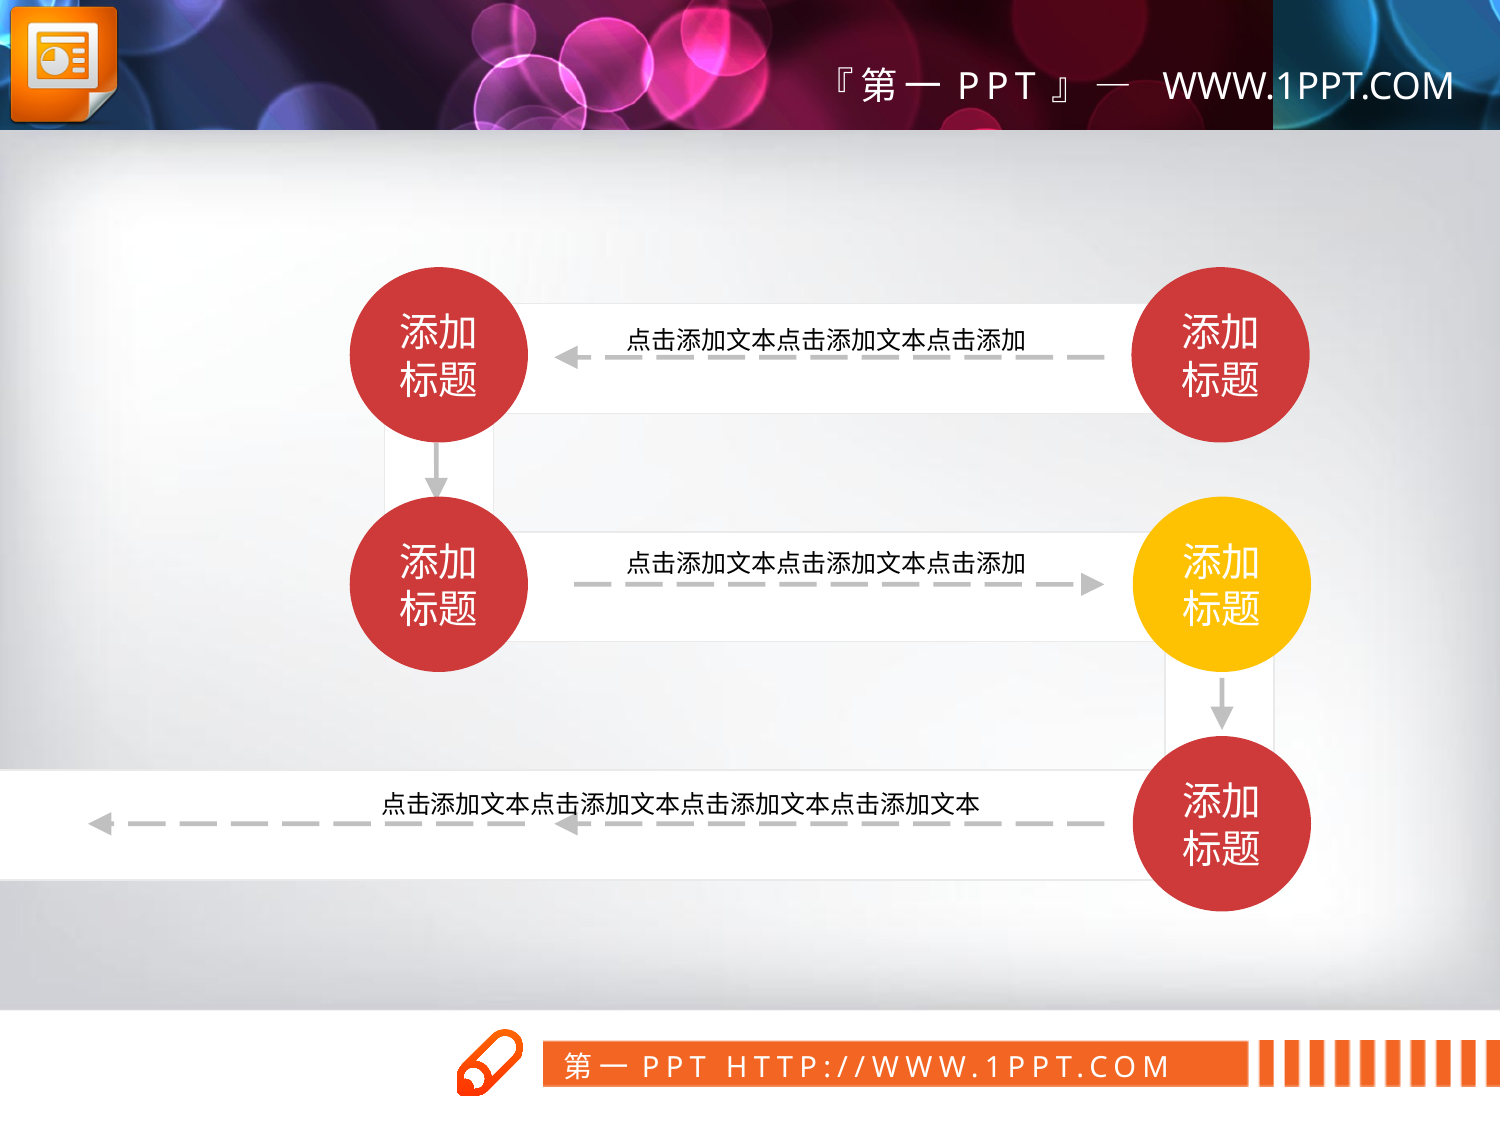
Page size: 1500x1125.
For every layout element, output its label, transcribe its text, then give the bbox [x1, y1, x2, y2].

text_box 点击添加文本点击添加文本点击添加 [596, 526, 1057, 584]
picture [543, 1040, 1500, 1087]
text_box 添加 标题 [349, 267, 528, 443]
text_box [384, 425, 494, 514]
text_box [1211, 695, 1233, 730]
picture [0, 0, 1500, 1012]
text_box [426, 477, 447, 496]
text_box 添加 标题 [1131, 267, 1310, 443]
text_box [1165, 653, 1275, 755]
text_box 点击添加文本点击添加文本点击添加文本点击添加文本 [234, 767, 1128, 824]
text_box [554, 347, 580, 368]
text_box 添加 标题 [1132, 496, 1312, 672]
text_box 添加 标题 [1132, 736, 1312, 912]
text_box 点击添加文本点击添加文本点击添加 [596, 303, 1057, 360]
text_box [507, 532, 1153, 642]
text_box [0, 769, 1152, 880]
text_box [506, 303, 1153, 414]
text_box [87, 813, 123, 835]
text_box [1081, 574, 1105, 595]
text_box [554, 824, 580, 835]
text_box 添加 标题 [349, 496, 528, 672]
